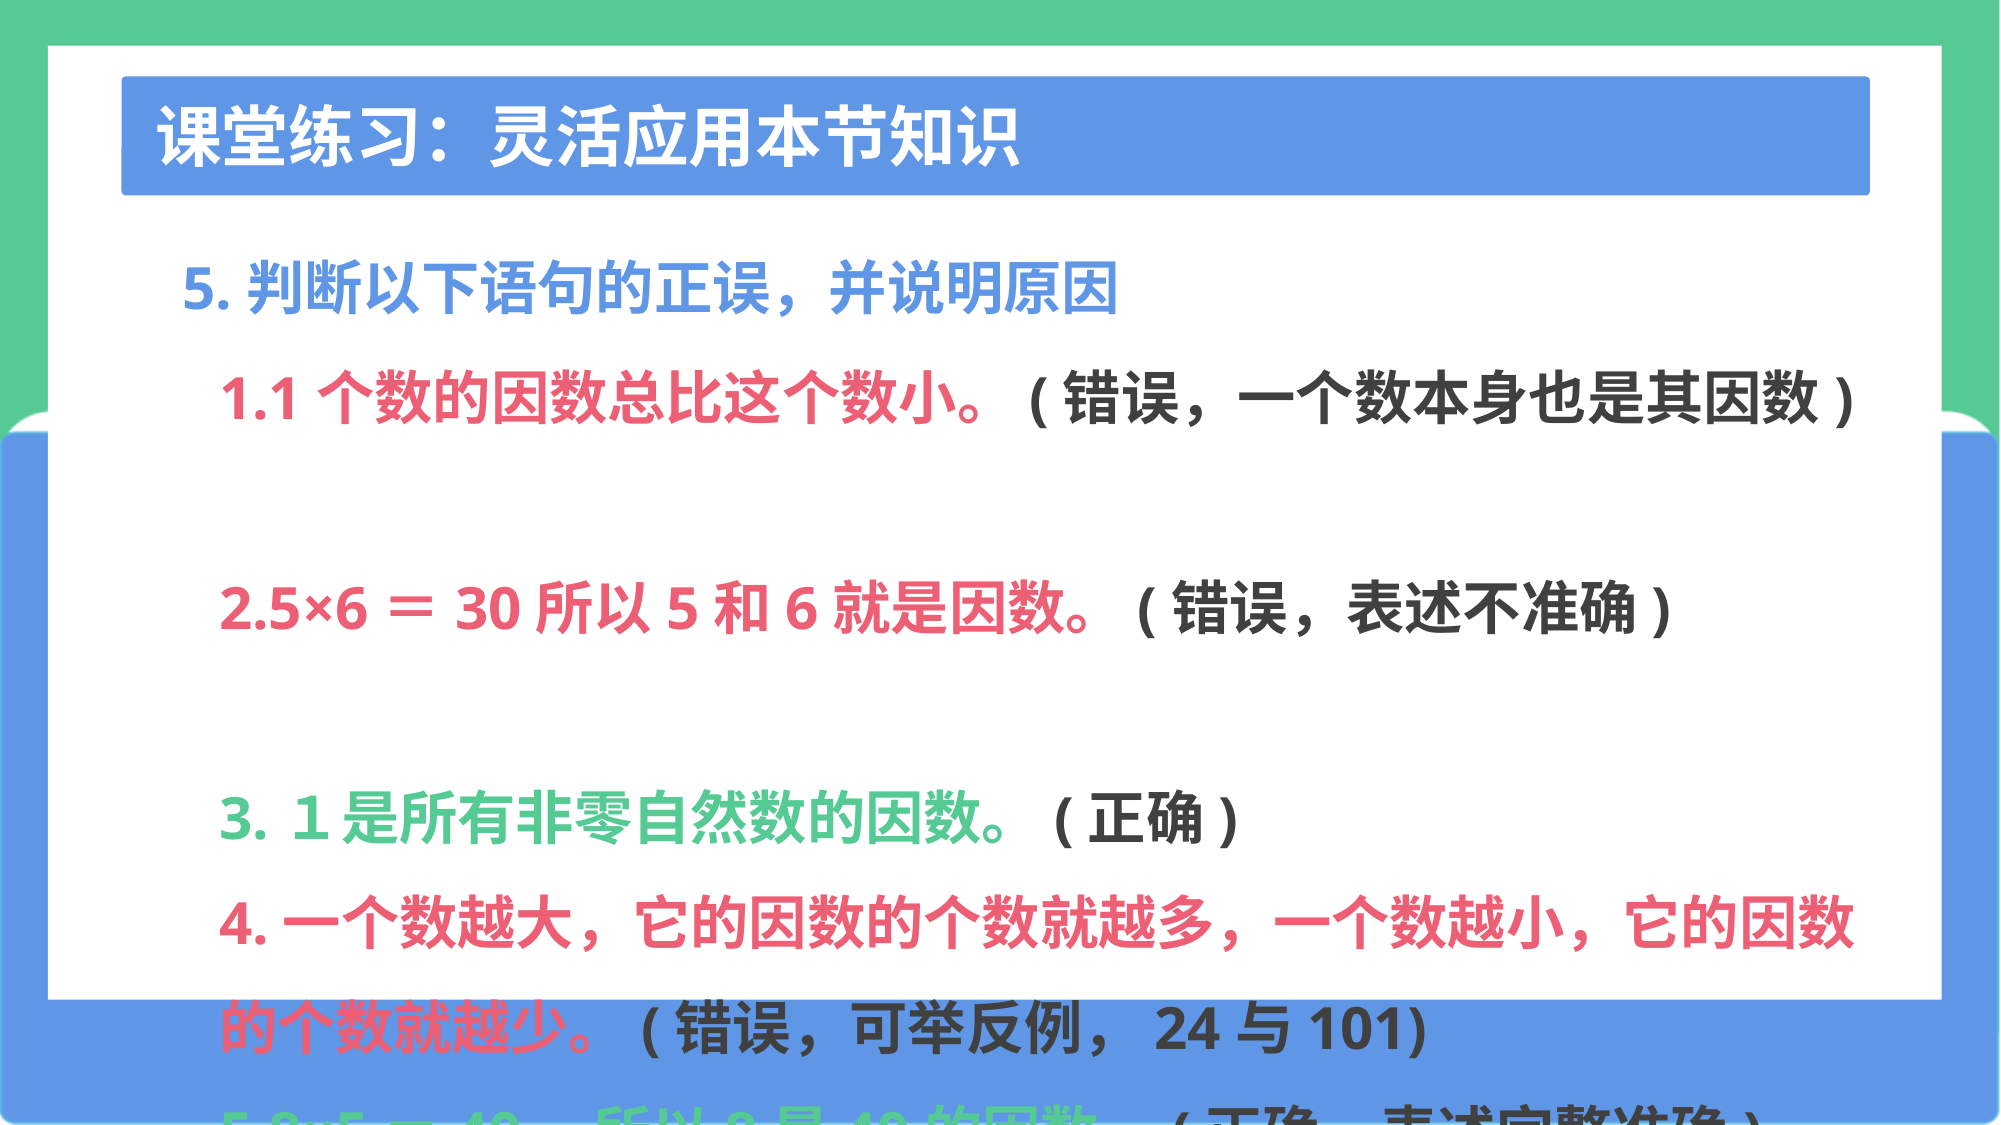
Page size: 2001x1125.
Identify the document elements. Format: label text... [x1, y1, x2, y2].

text_box 5.判断以下语句的正误，并说明原因 [167, 222, 1961, 399]
text_box 课堂练习：灵活应用本节知识 [140, 87, 1870, 182]
text_box 1.1个数的因数总比这个数小。(错误，一个数本身也是其因数) 2.5×6＝30所以5和6就是因数。(错误，表述不准确) 3.１是所有非零自然数的因数。(正确) 4.一个数越大，它的因数的个数就越多，一个数越小，它的因数的个数就越少。(错误，可举反例，24与101) 5.8×5＝40，所以8是40的因数。(正确，表述完整准确) [204, 318, 1886, 1125]
text_box [120, 75, 1872, 197]
picture [0, 0, 2001, 1125]
text_box [47, 45, 1943, 1001]
